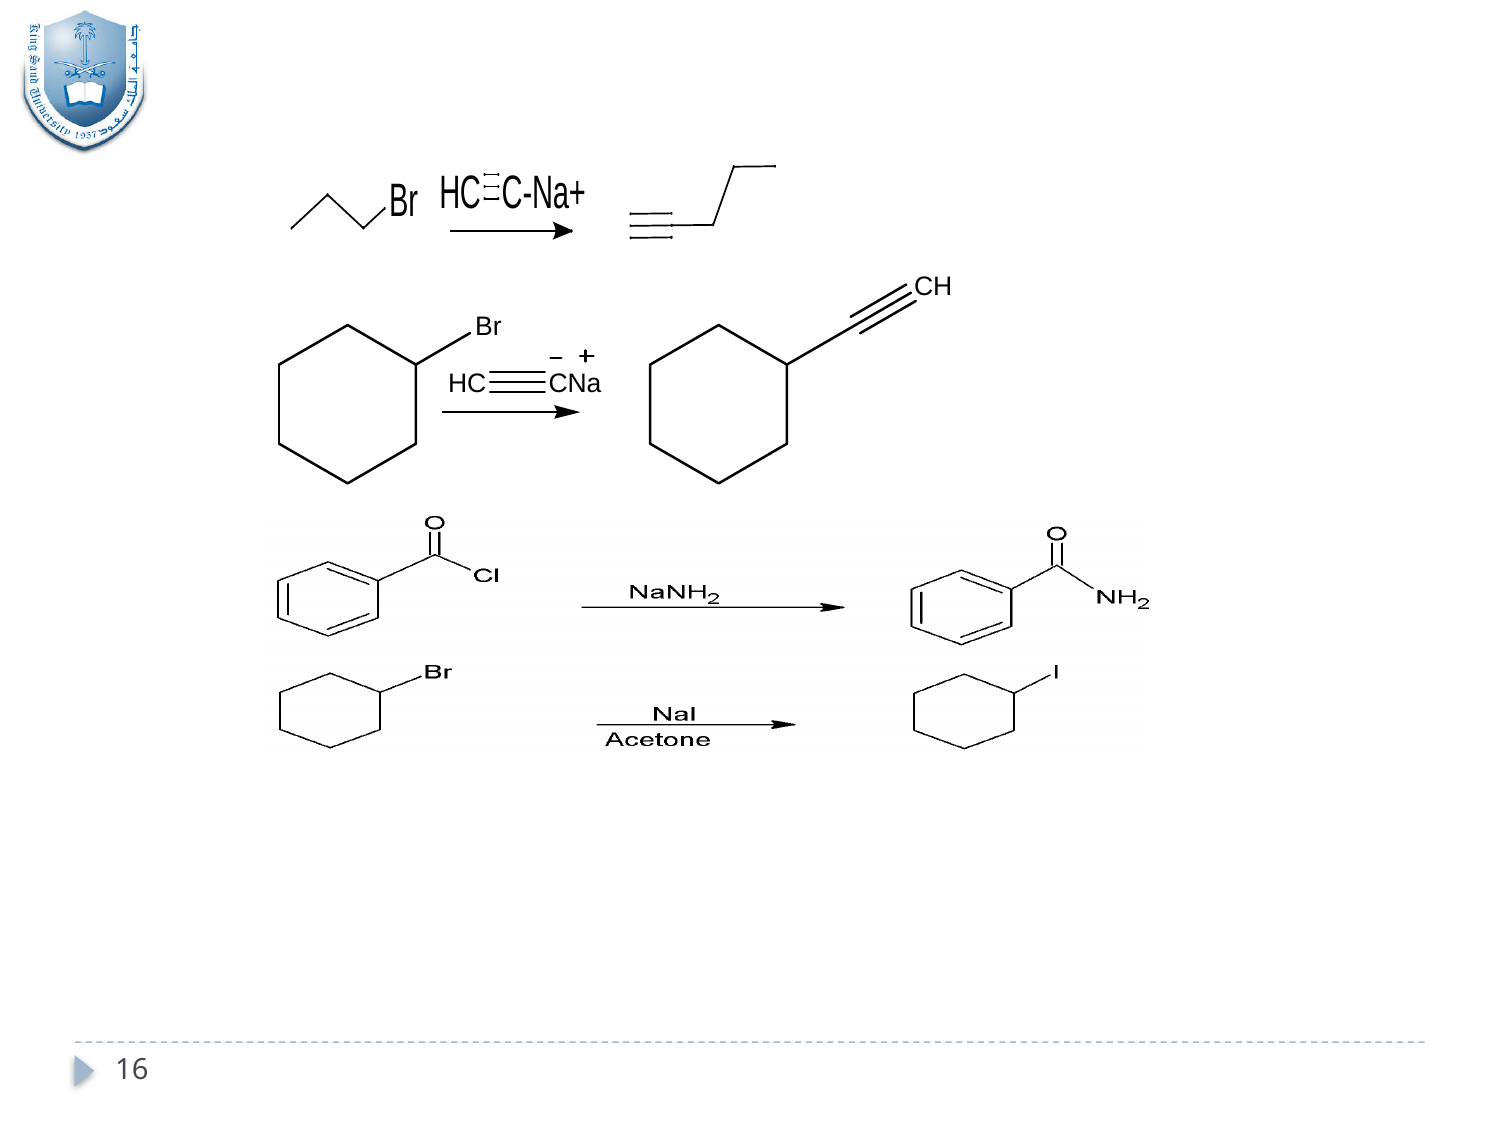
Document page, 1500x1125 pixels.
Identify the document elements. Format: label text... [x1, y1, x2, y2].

picture [4, 1, 163, 160]
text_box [262, 512, 1151, 751]
slide_number 16 [100, 1042, 426, 1103]
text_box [287, 162, 784, 255]
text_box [274, 274, 953, 488]
